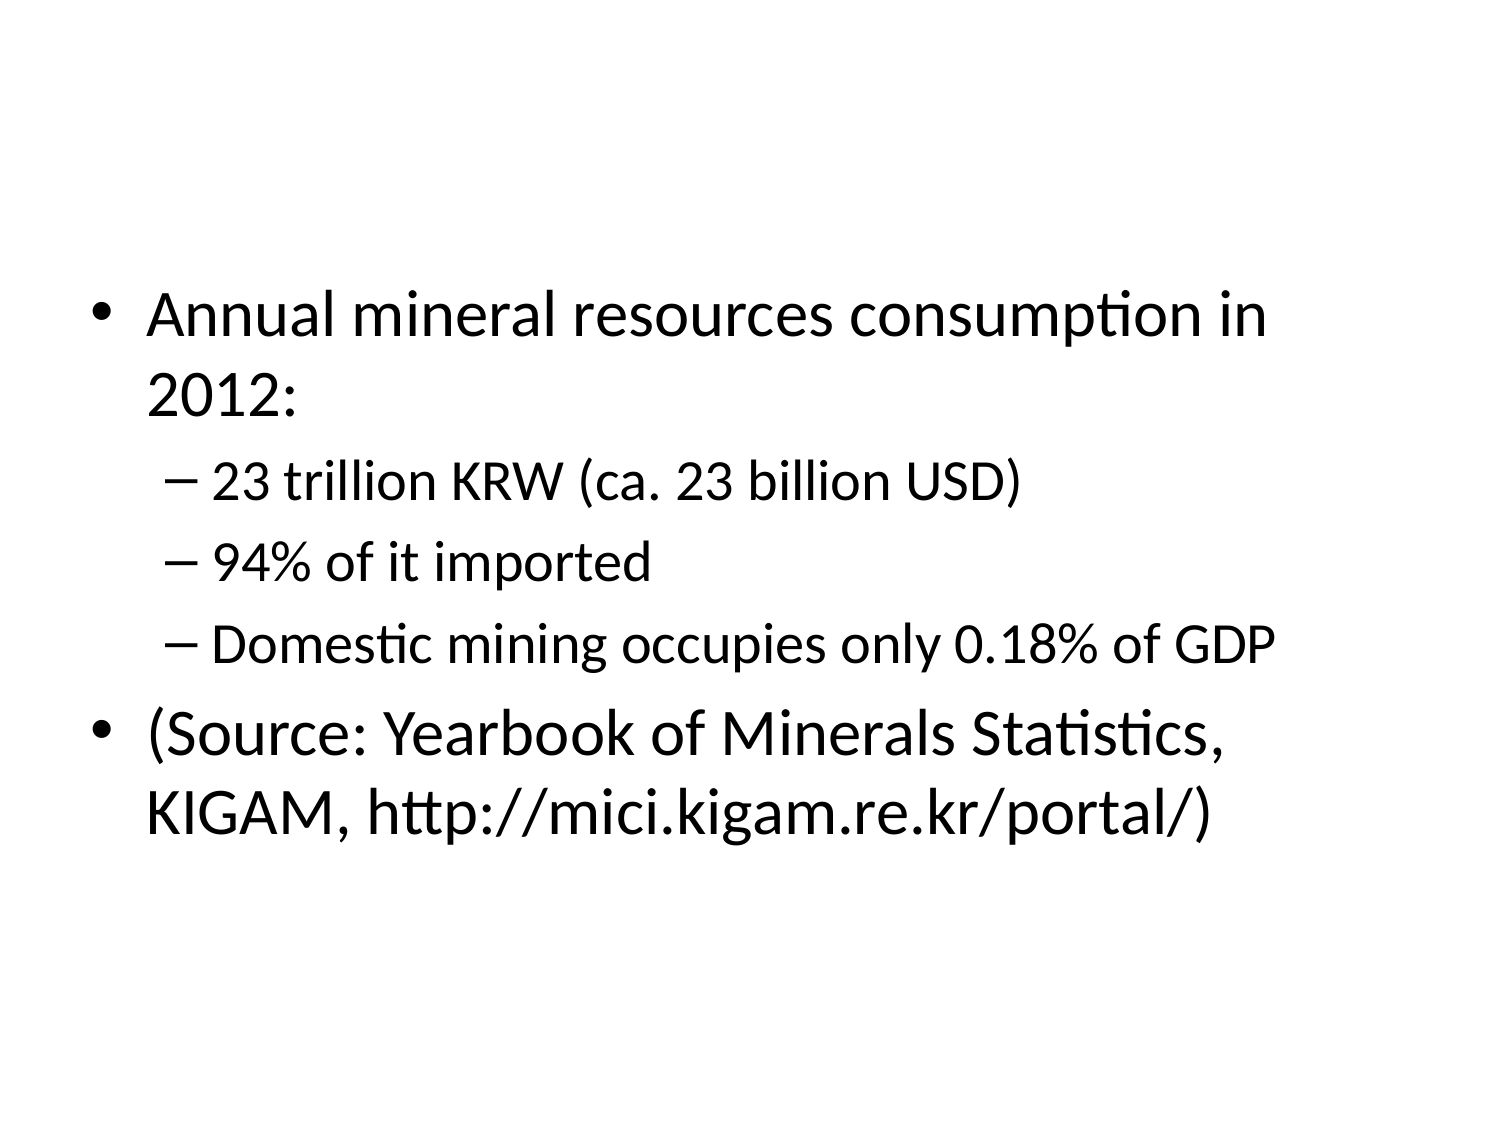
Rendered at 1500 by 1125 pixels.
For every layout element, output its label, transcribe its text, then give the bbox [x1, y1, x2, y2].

list Annual mineral resources consumption in 2012: 23 trillion KRW (ca. 23 billion USD) 94% of it imported Domestic mining occupies only 0.18% of GDP (Source: Yearbook of Minerals Statistics, KIGAM, http://mici.kigam.re.kr/portal/) [75, 262, 1425, 1005]
